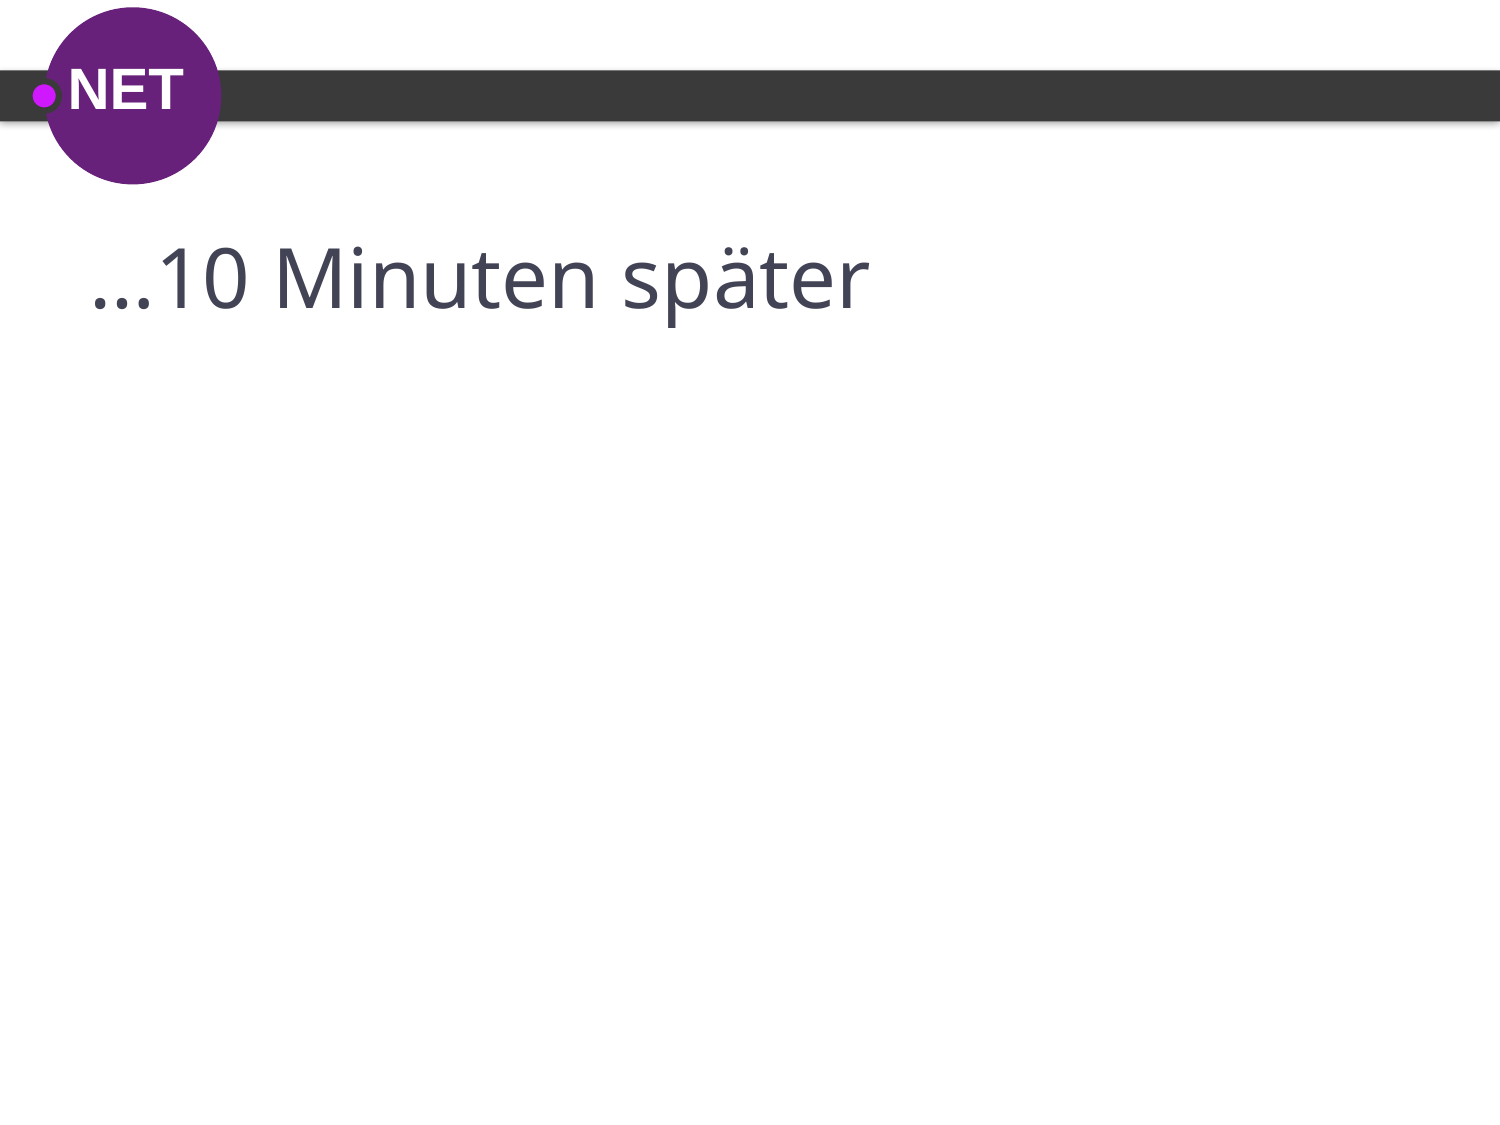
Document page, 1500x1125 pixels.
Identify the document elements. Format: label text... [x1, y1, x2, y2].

title …10 Minuten später [75, 187, 1425, 363]
